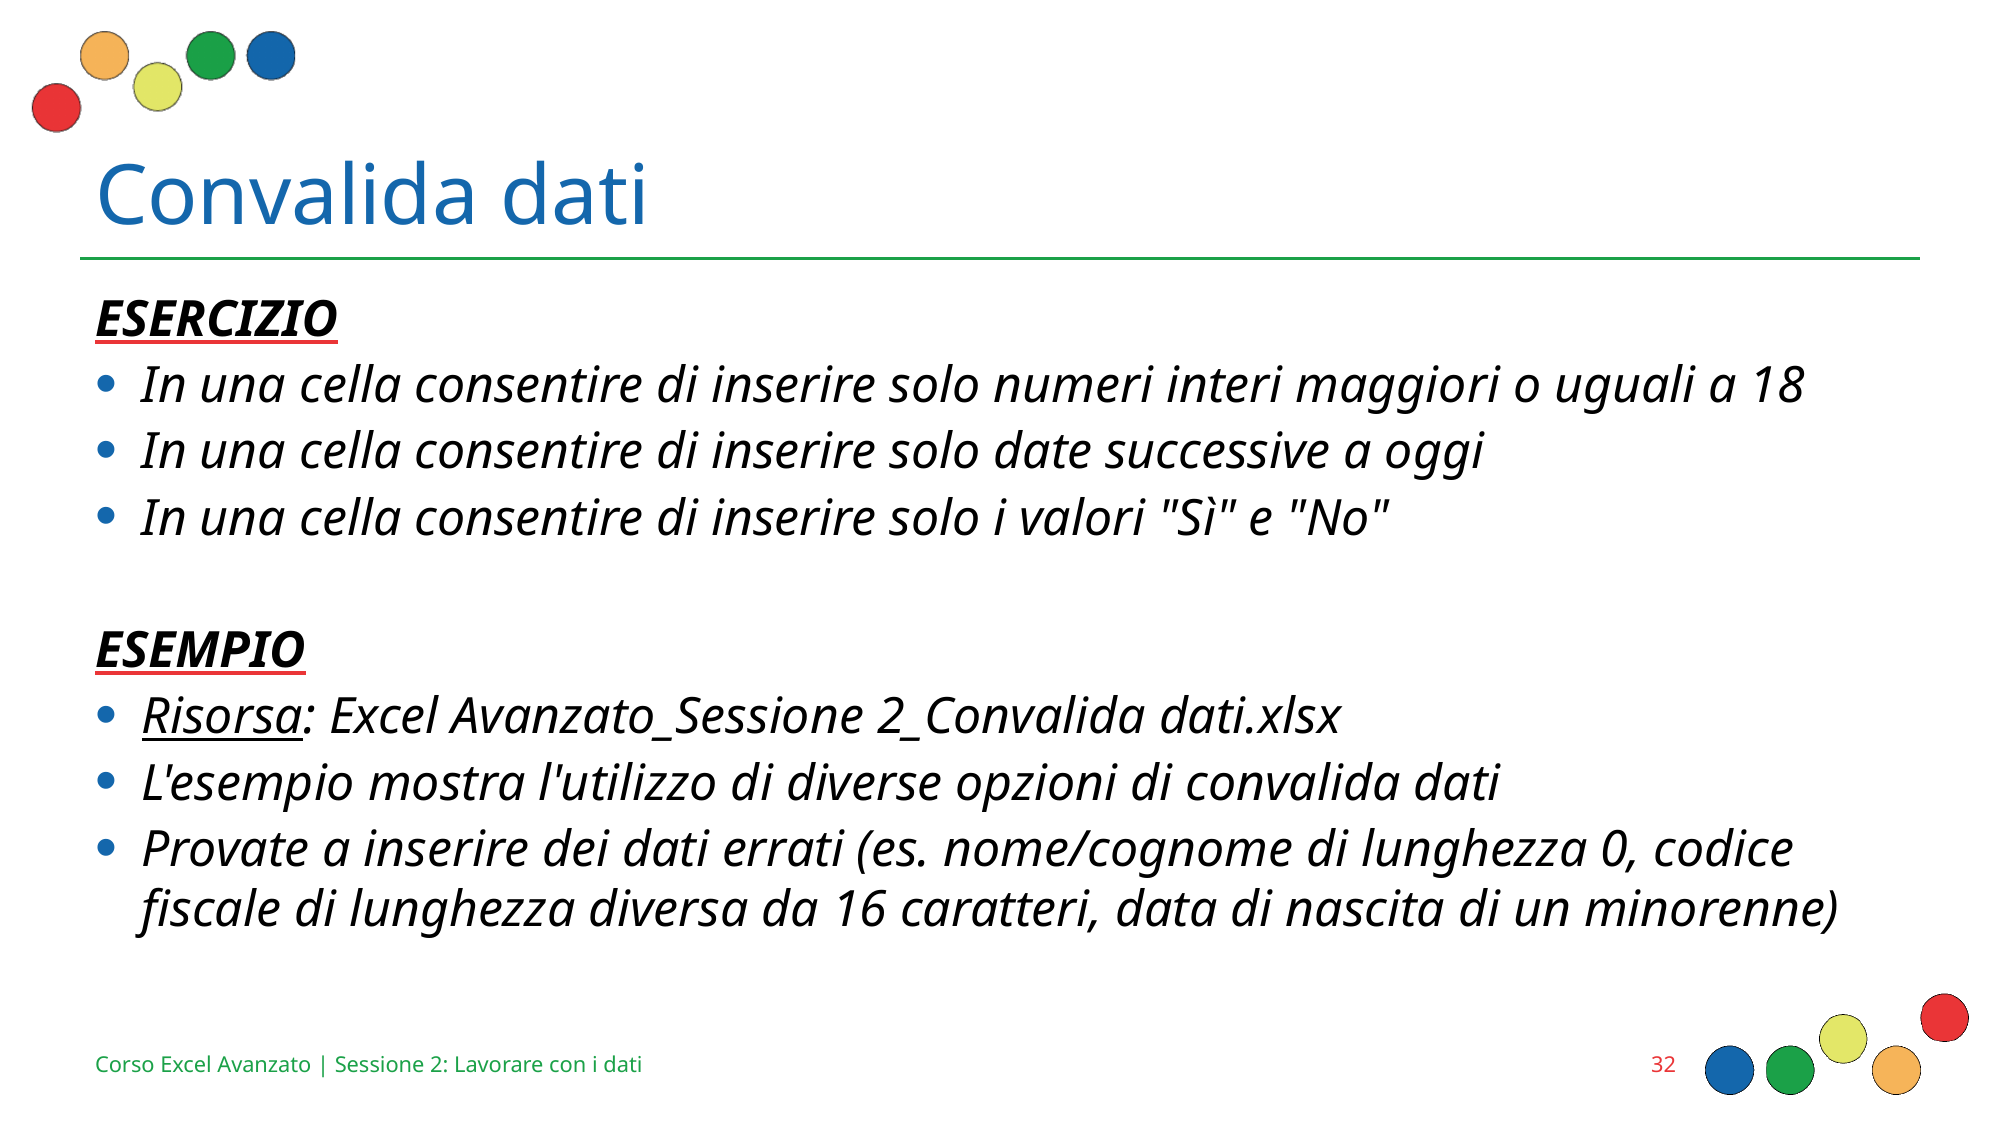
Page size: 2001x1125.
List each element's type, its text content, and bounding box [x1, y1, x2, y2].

list ESERCIZIO In una cella consentire di inserire solo numeri interi maggiori o uguali a 18 In una cella consentire di inserire solo date successive a oggi In una cella consentire di inserire solo i valori "Sì" e "No" ESEMPIO Risorsa: Excel Avanzato_Sessione 2_Convalida dati.xlsx L'esempio mostra l'utilizzo di diverse opzioni di convalida dati Provate a inserire dei dati errati (es. nome/cognome di lunghezza 0, codice fiscale di lunghezza diversa da 16 caratteri, data di nascita di un minorenne) [80, 278, 1920, 1011]
title Convalida dati [80, 123, 1920, 259]
slide_number 32 [1583, 1035, 1692, 1096]
picture [1704, 990, 1971, 1096]
picture [29, 30, 295, 135]
footer Corso Excel Avanzato | Sessione 2: Lavorare con i dati [80, 1035, 1571, 1096]
